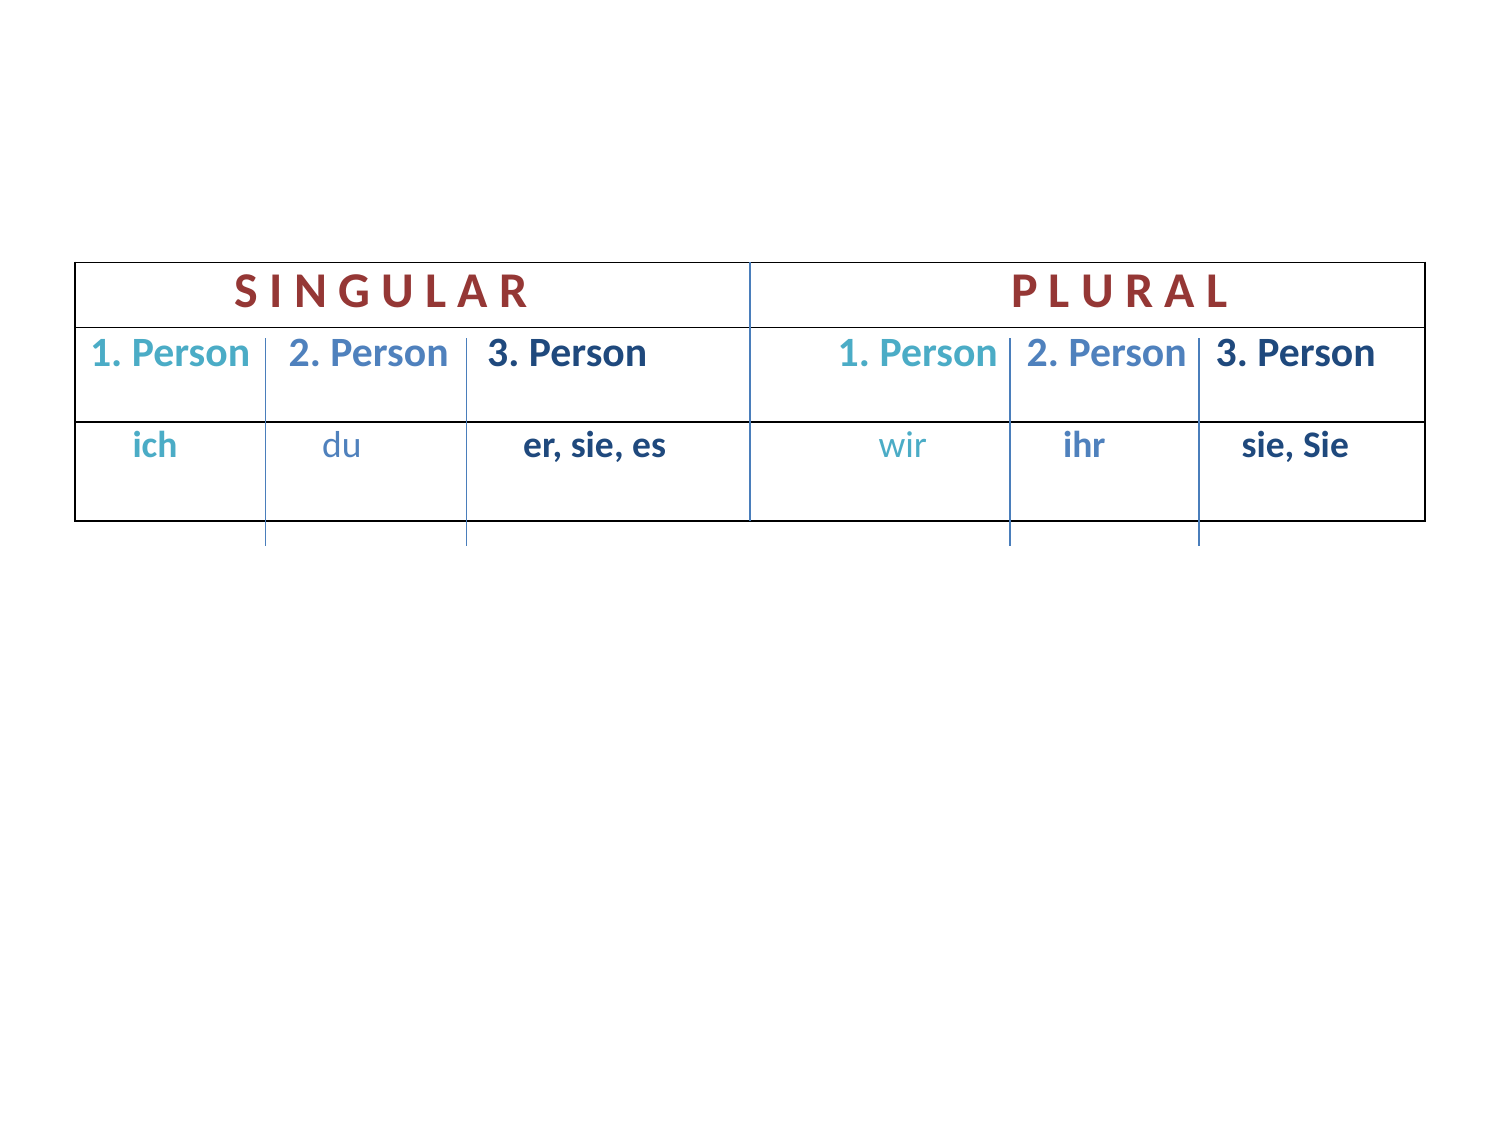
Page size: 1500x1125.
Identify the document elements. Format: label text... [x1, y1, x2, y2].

table_header S I N G U L A R P L U R A L [751, 263, 1424, 327]
table_cell 1. Person 2. Person 3. Person 1. Person 2. Person 3. Person [76, 328, 745, 421]
table_cell ich du er, sie, es wir ihr sie, Sie [270, 423, 462, 520]
table_cell ich du er, sie, es wir ihr sie, Sie [1204, 423, 1424, 520]
table_cell ich du er, sie, es wir ihr sie, Sie [1015, 423, 1194, 520]
table_cell ich du er, sie, es wir ihr sie, Sie [754, 423, 1005, 520]
table_header S I N G U L A R P L U R A L [76, 263, 749, 327]
table_cell ich du er, sie, es wir ihr sie, Sie [471, 423, 745, 520]
table_cell ich du er, sie, es wir ihr sie, Sie [76, 423, 261, 520]
table_cell 1. Person 2. Person 3. Person 1. Person 2. Person 3. Person [754, 328, 1424, 421]
